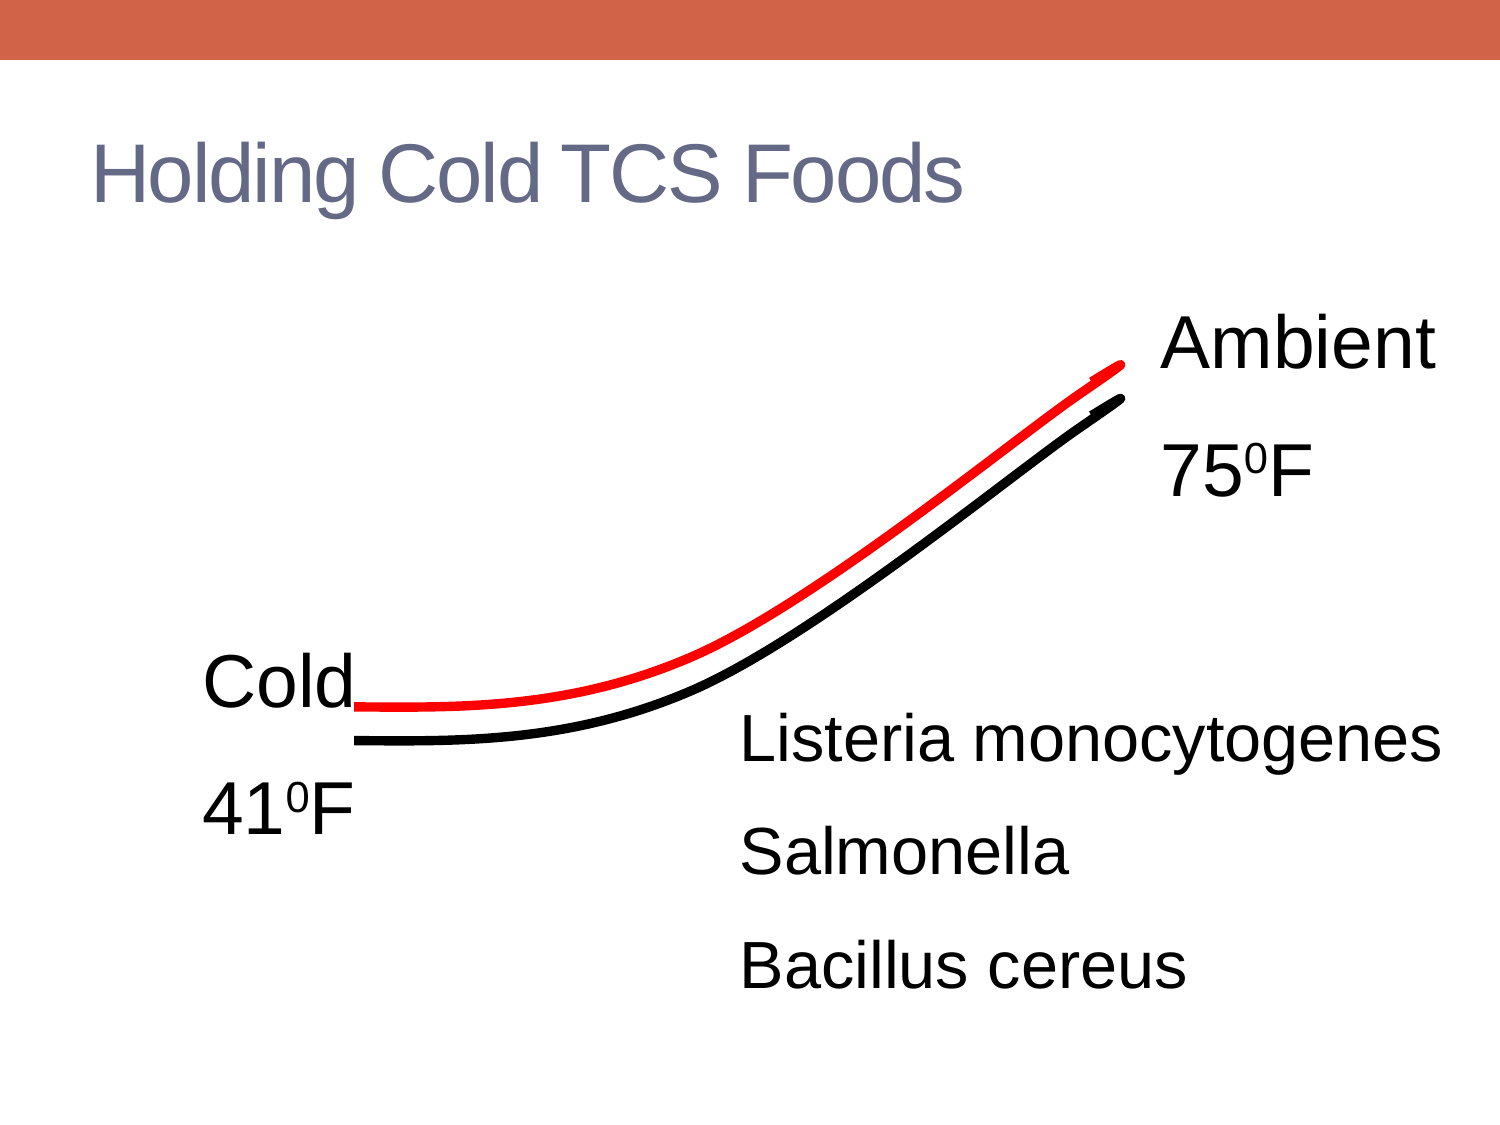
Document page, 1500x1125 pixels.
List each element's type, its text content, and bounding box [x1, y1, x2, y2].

text_box Listeria monocytogenes Salmonella Bacillus cereus [724, 687, 1463, 1108]
text_box Ambient 750F [1145, 286, 1500, 519]
text_box [400, 398, 1121, 741]
title Holding Cold TCS Foods [75, 87, 1425, 250]
text_box [354, 364, 1121, 708]
text_box Cold 410F [187, 625, 400, 858]
